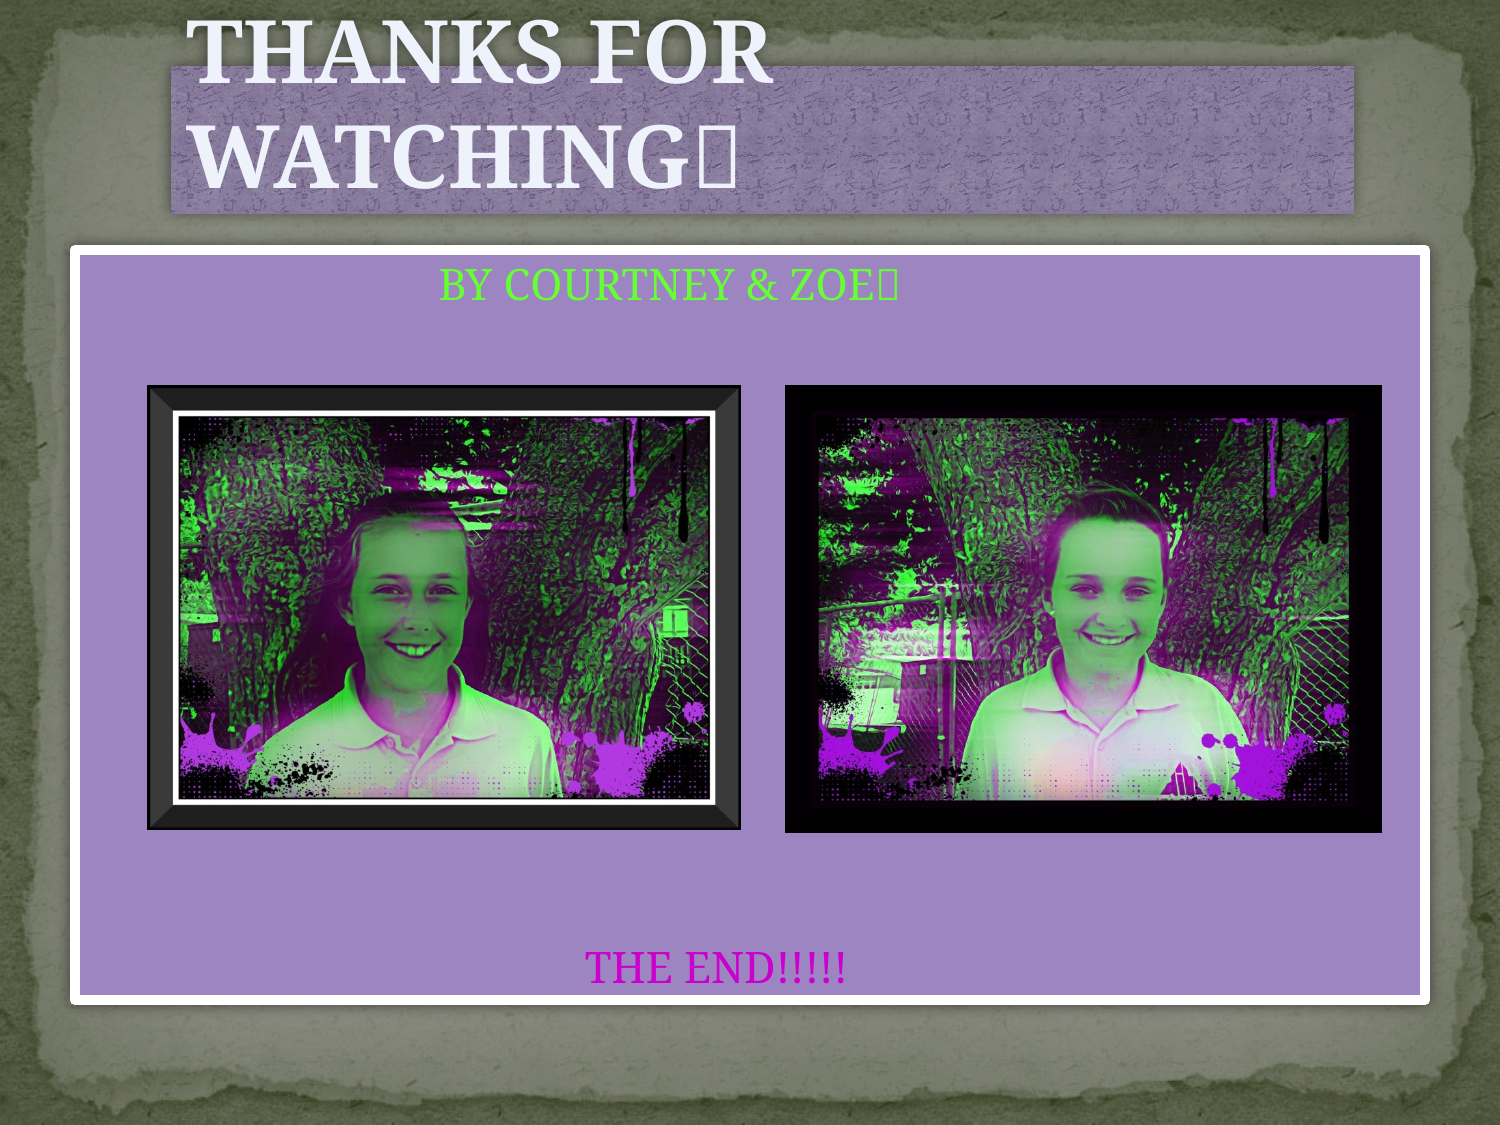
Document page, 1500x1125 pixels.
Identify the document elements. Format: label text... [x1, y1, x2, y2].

picture [785, 385, 1382, 833]
title THANKS FOR WATCHING [171, 66, 1355, 214]
list BY COURTNEY & ZOE THE END!!!!! [70, 245, 1430, 1005]
picture [147, 385, 741, 830]
